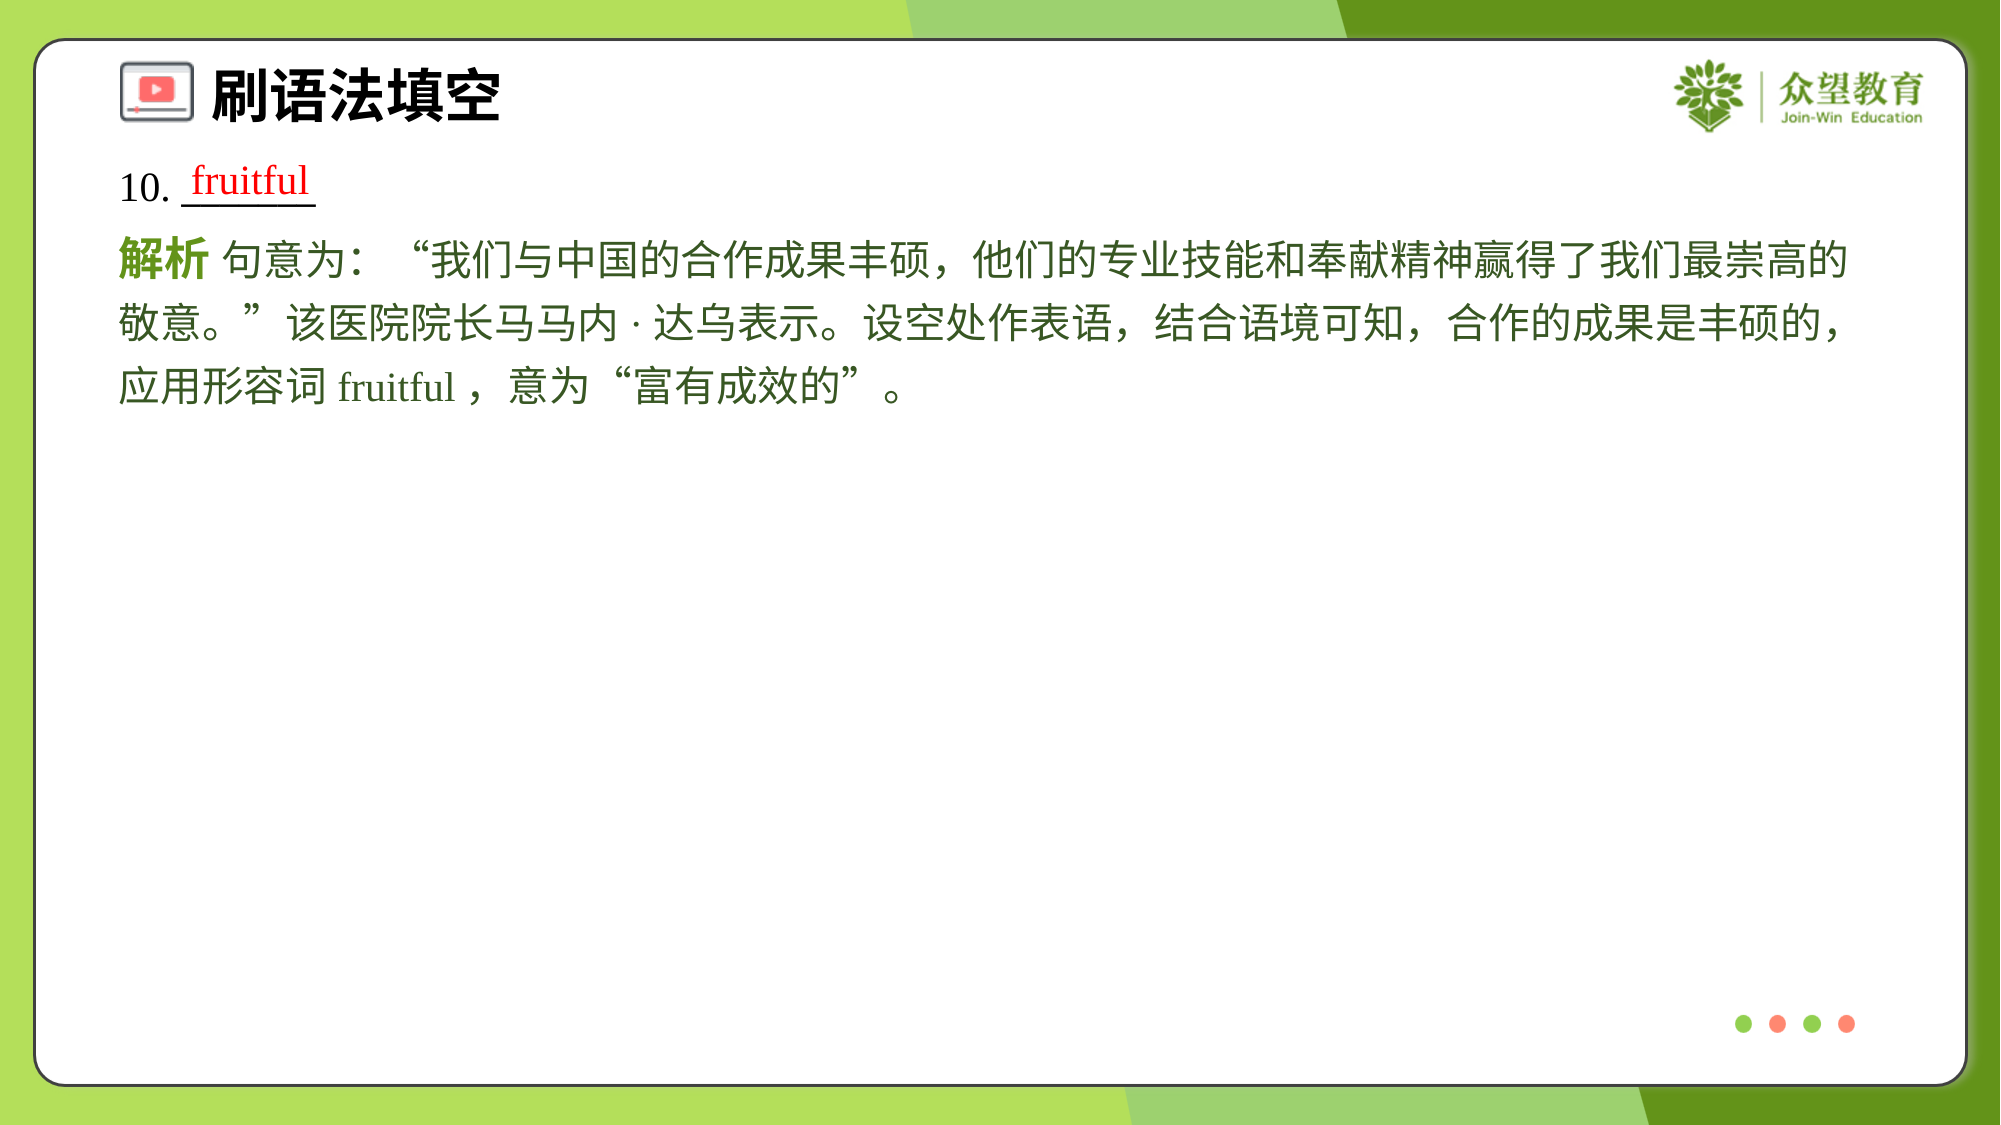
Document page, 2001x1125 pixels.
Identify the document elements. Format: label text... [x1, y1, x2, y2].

text_box 10. _______ [118, 146, 1883, 204]
picture [0, 0, 2000, 1125]
text_box 解析 句意为：“我们与中国的合作成果丰硕，他们的专业技能和奉献精神赢得了我们最崇高的敬意。”该医院院长马马内·达乌表示。设空处作表语，结合语境可知，合作的成果是丰硕的，应用形容词fruitful，意为“富有成效的”。 [118, 215, 1883, 405]
text_box fruitful [186, 140, 314, 199]
